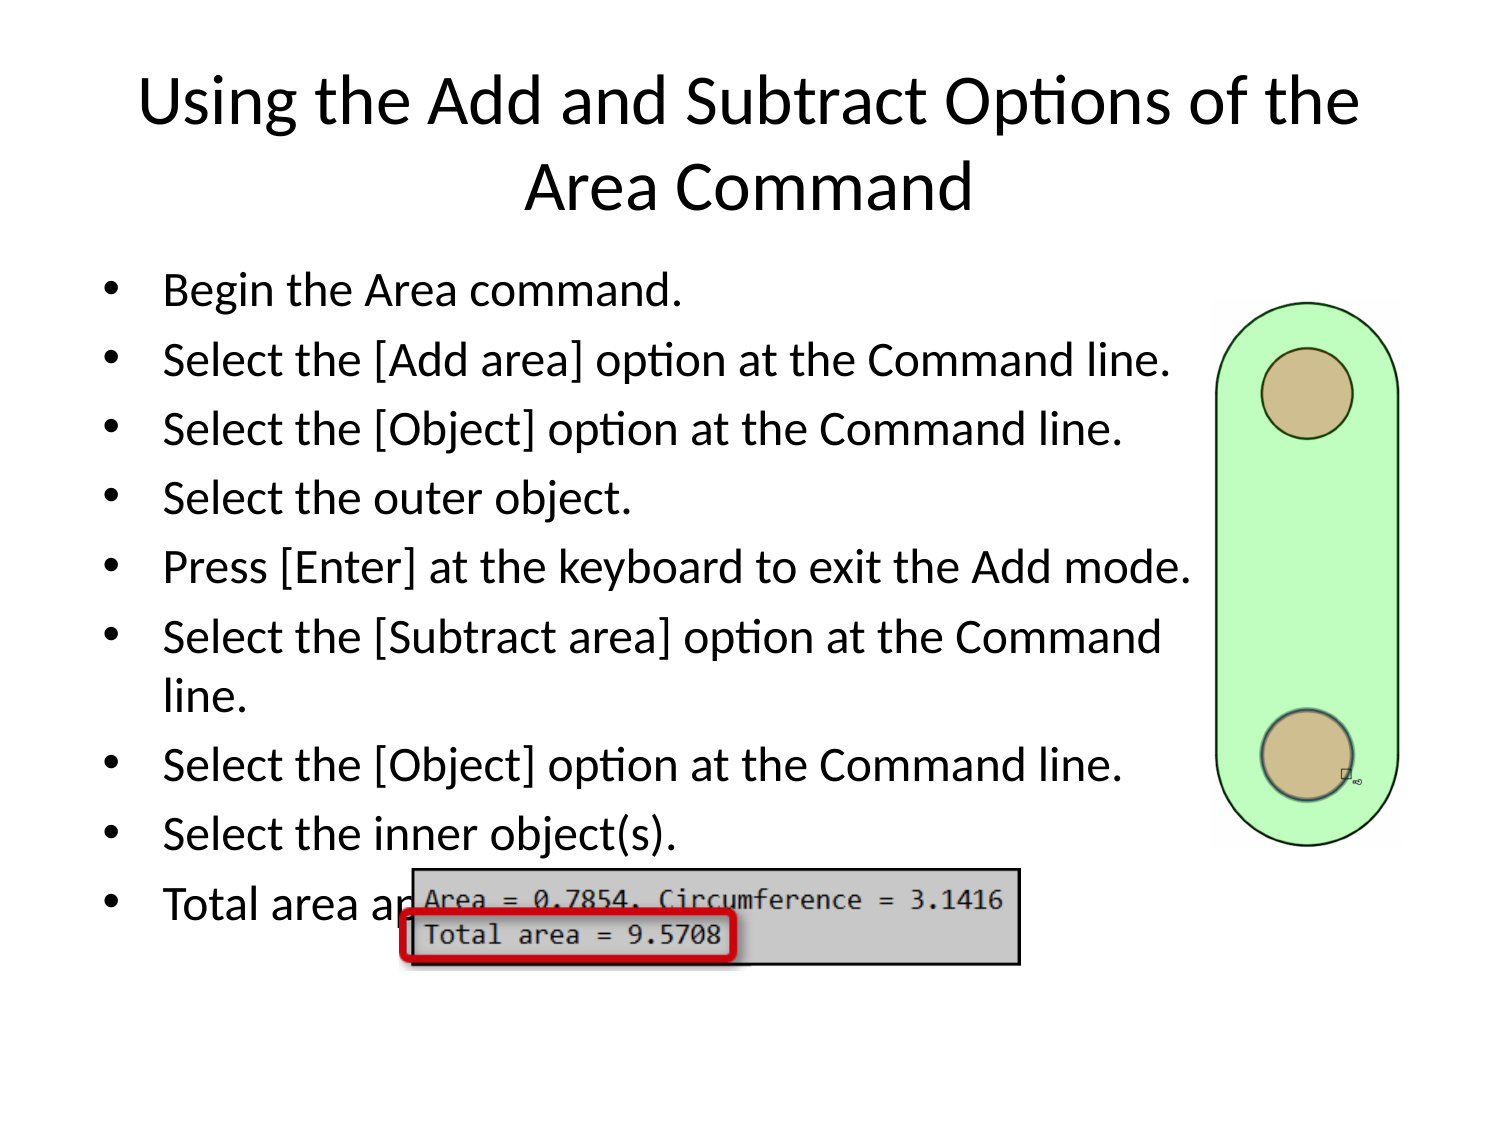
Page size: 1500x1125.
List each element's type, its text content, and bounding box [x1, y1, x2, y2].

picture [399, 868, 1021, 971]
title Using the Add and Subtract Options of the Area Command [75, 45, 1425, 233]
picture [1031, 300, 1500, 848]
list Begin the Area command. Select the [Add area] option at the Command line. Select the [Object] option at the Command line. Select the outer object. Press [Enter] at the keyboard to exit the Add mode. Select the [Subtract area] option at the Command line. Select the [Object] option at the Command line. Select the inner object(s). Total area appears in the Command line. [87, 249, 1213, 950]
